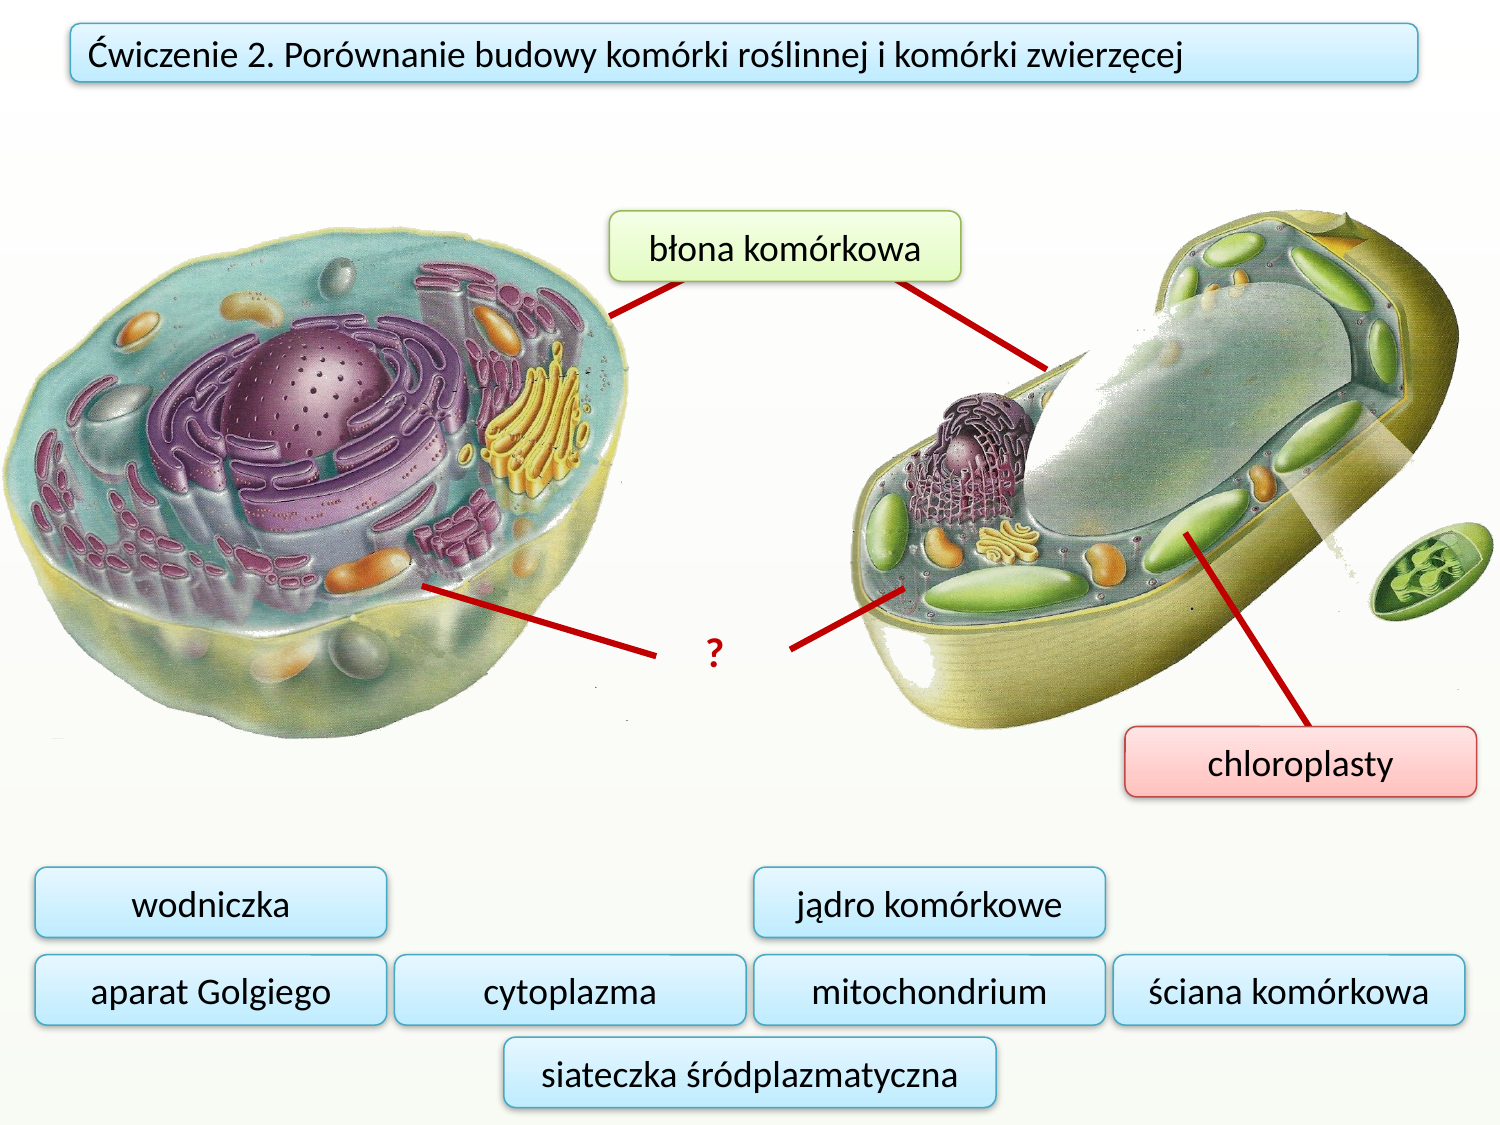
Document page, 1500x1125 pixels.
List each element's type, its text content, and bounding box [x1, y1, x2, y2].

text_box ? [649, 621, 785, 680]
text_box chloroplasty [1124, 741, 1478, 798]
text_box Ćwiczenie 2. Porównanie budowy komórki roślinnej i komórki zwierzęcej [69, 22, 1419, 83]
text_box błona komórkowa [649, 210, 840, 283]
text_box jądro komórkowe [753, 866, 1107, 939]
picture [0, 198, 645, 739]
text_box aparat Golgiego [34, 953, 388, 1026]
text_box ? [789, 620, 840, 652]
text_box mitochondrium [753, 953, 1107, 1026]
text_box ściana komórkowa [1112, 953, 1466, 1026]
footer Autor: Elżbieta Jarębskas [512, 1042, 988, 1103]
picture [845, 198, 1500, 733]
text_box siateczka śródplazmatyczna [503, 1036, 997, 1109]
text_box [609, 257, 727, 317]
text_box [421, 585, 657, 657]
text_box wodniczka [34, 866, 388, 939]
text_box cytoplazma [393, 953, 747, 1026]
